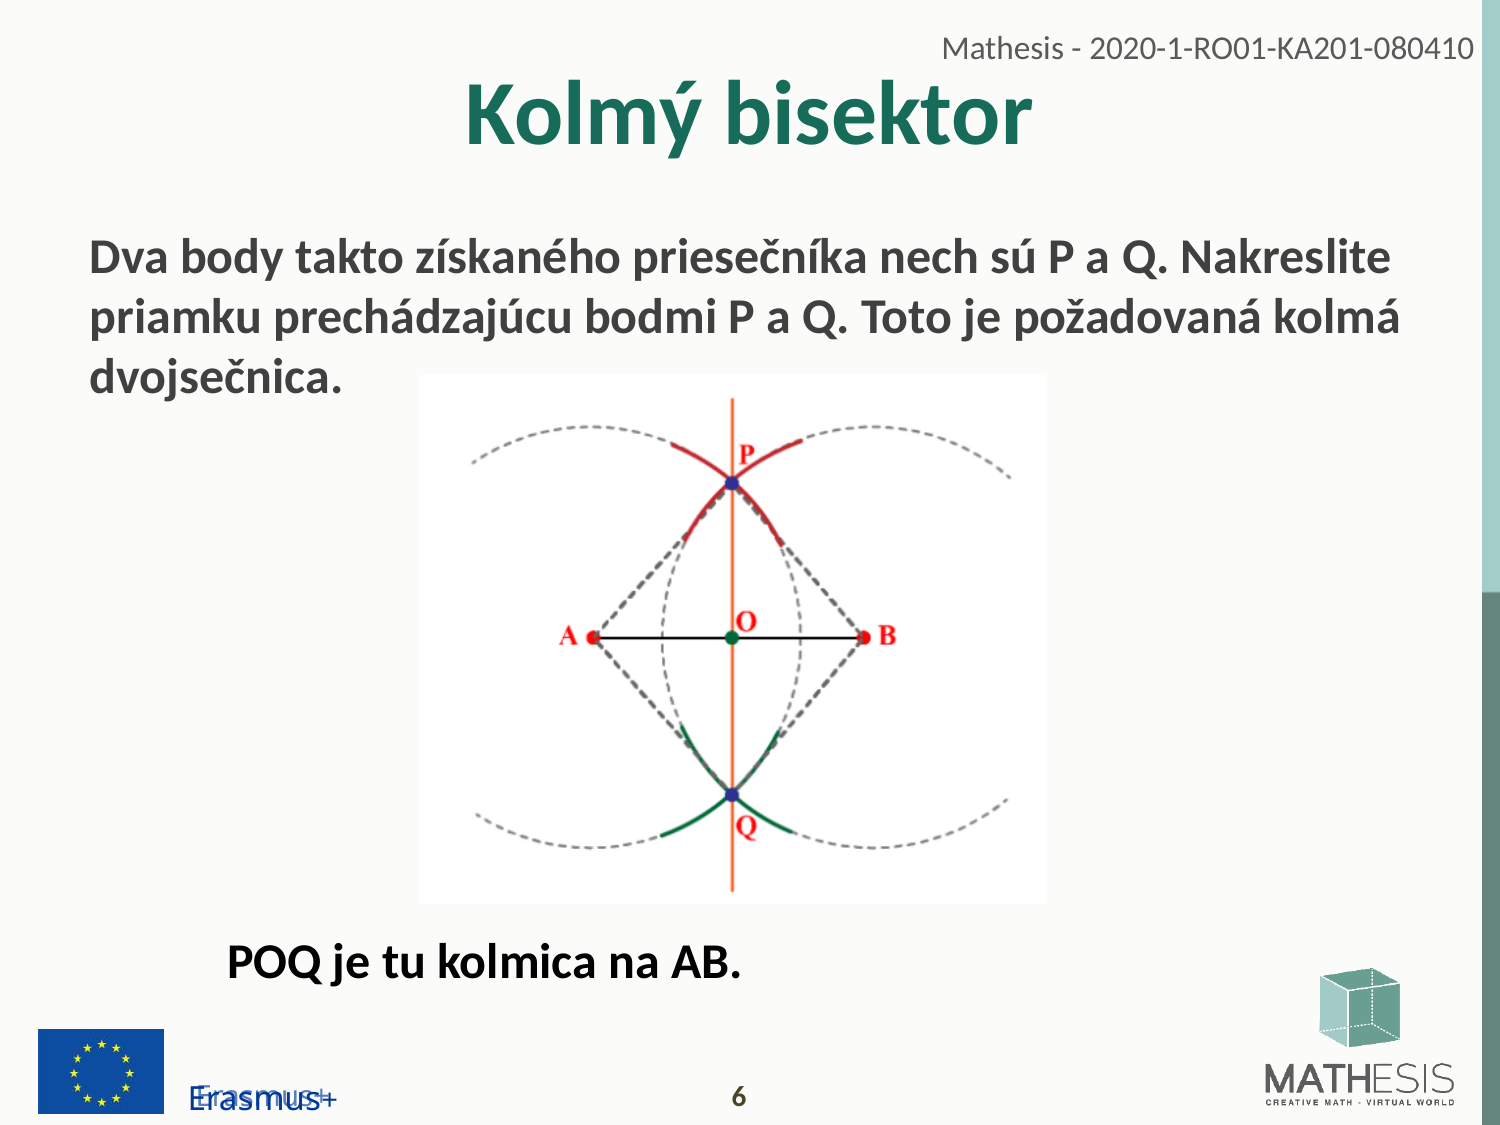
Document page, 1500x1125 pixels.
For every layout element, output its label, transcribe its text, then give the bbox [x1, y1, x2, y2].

title Kolmý bisektor [75, 45, 1425, 216]
text_box POQ je tu kolmica na AB. [212, 921, 1252, 996]
list Dva body takto získaného priesečníka nech sú P a Q. Nakreslite priamku prechádzajúcu bodmi P a Q. Toto je požadovaná kolmá dvojsečnica. [75, 216, 1425, 959]
picture [38, 1029, 164, 1114]
picture [418, 375, 1046, 904]
